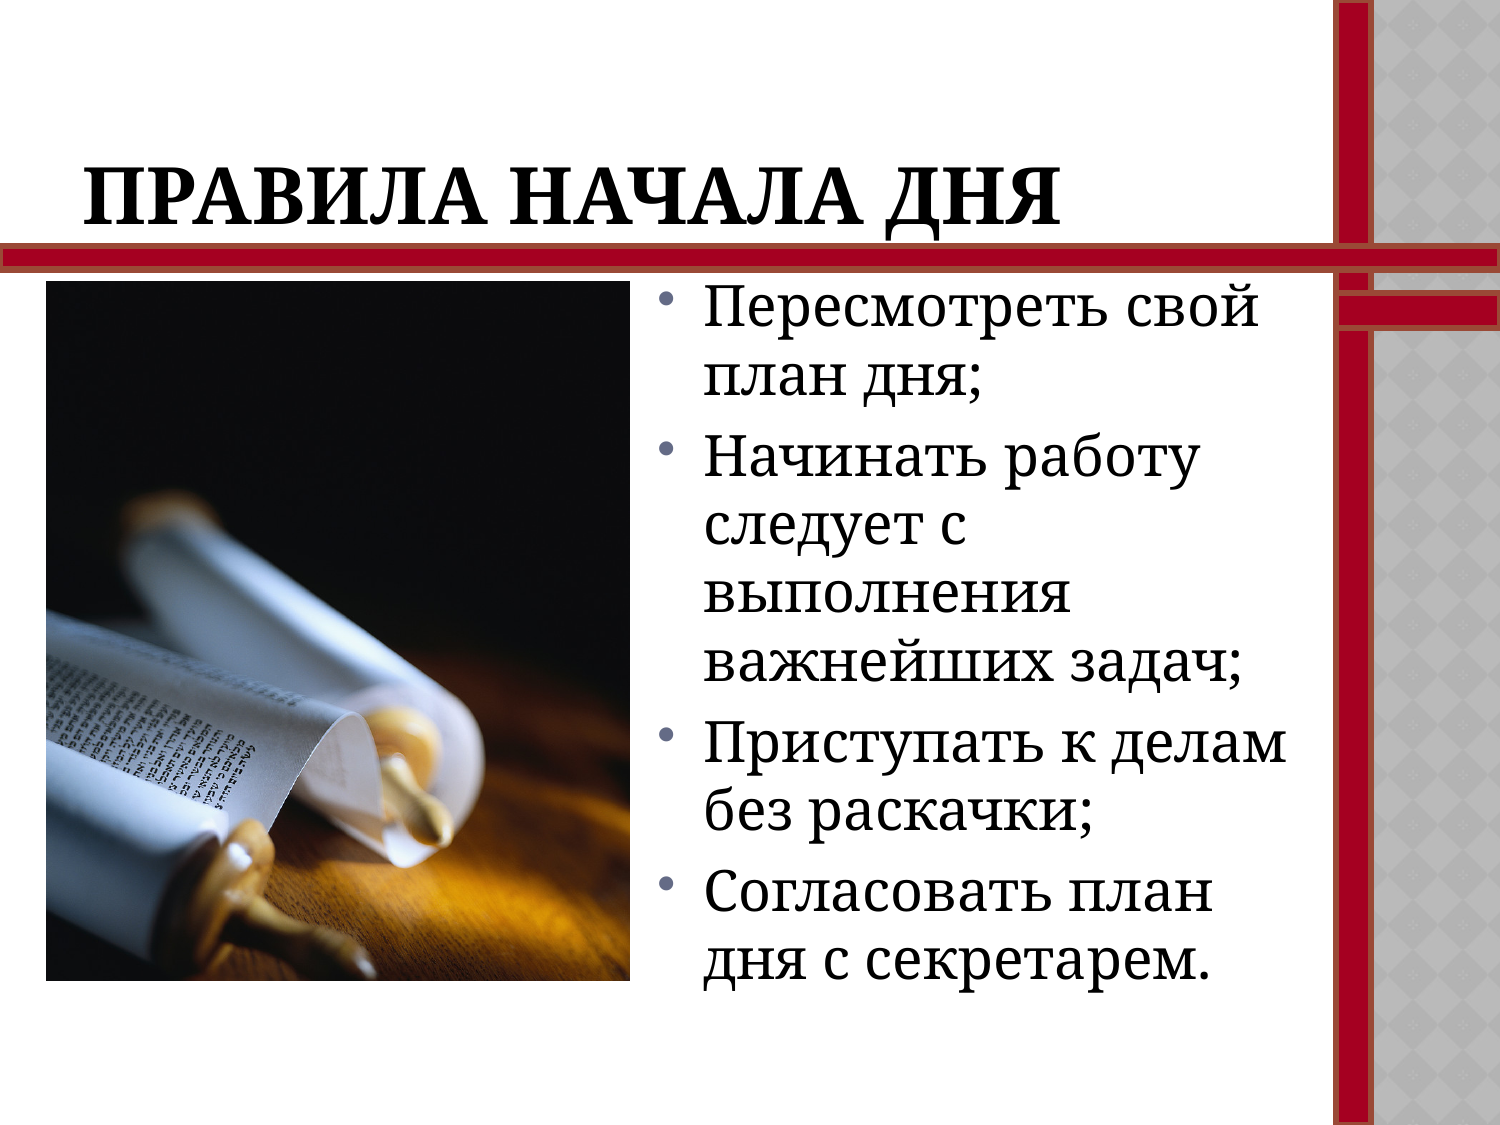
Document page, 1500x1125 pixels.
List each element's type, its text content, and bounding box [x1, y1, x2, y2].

list Пересмотреть свой план дня; Начинать работу следует с выполнения важнейших задач; Приступать к делам без раскачки; Согласовать план дня с секретарем. [644, 262, 1325, 1005]
title Правила начала дня [75, 52, 1263, 240]
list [46, 280, 631, 981]
